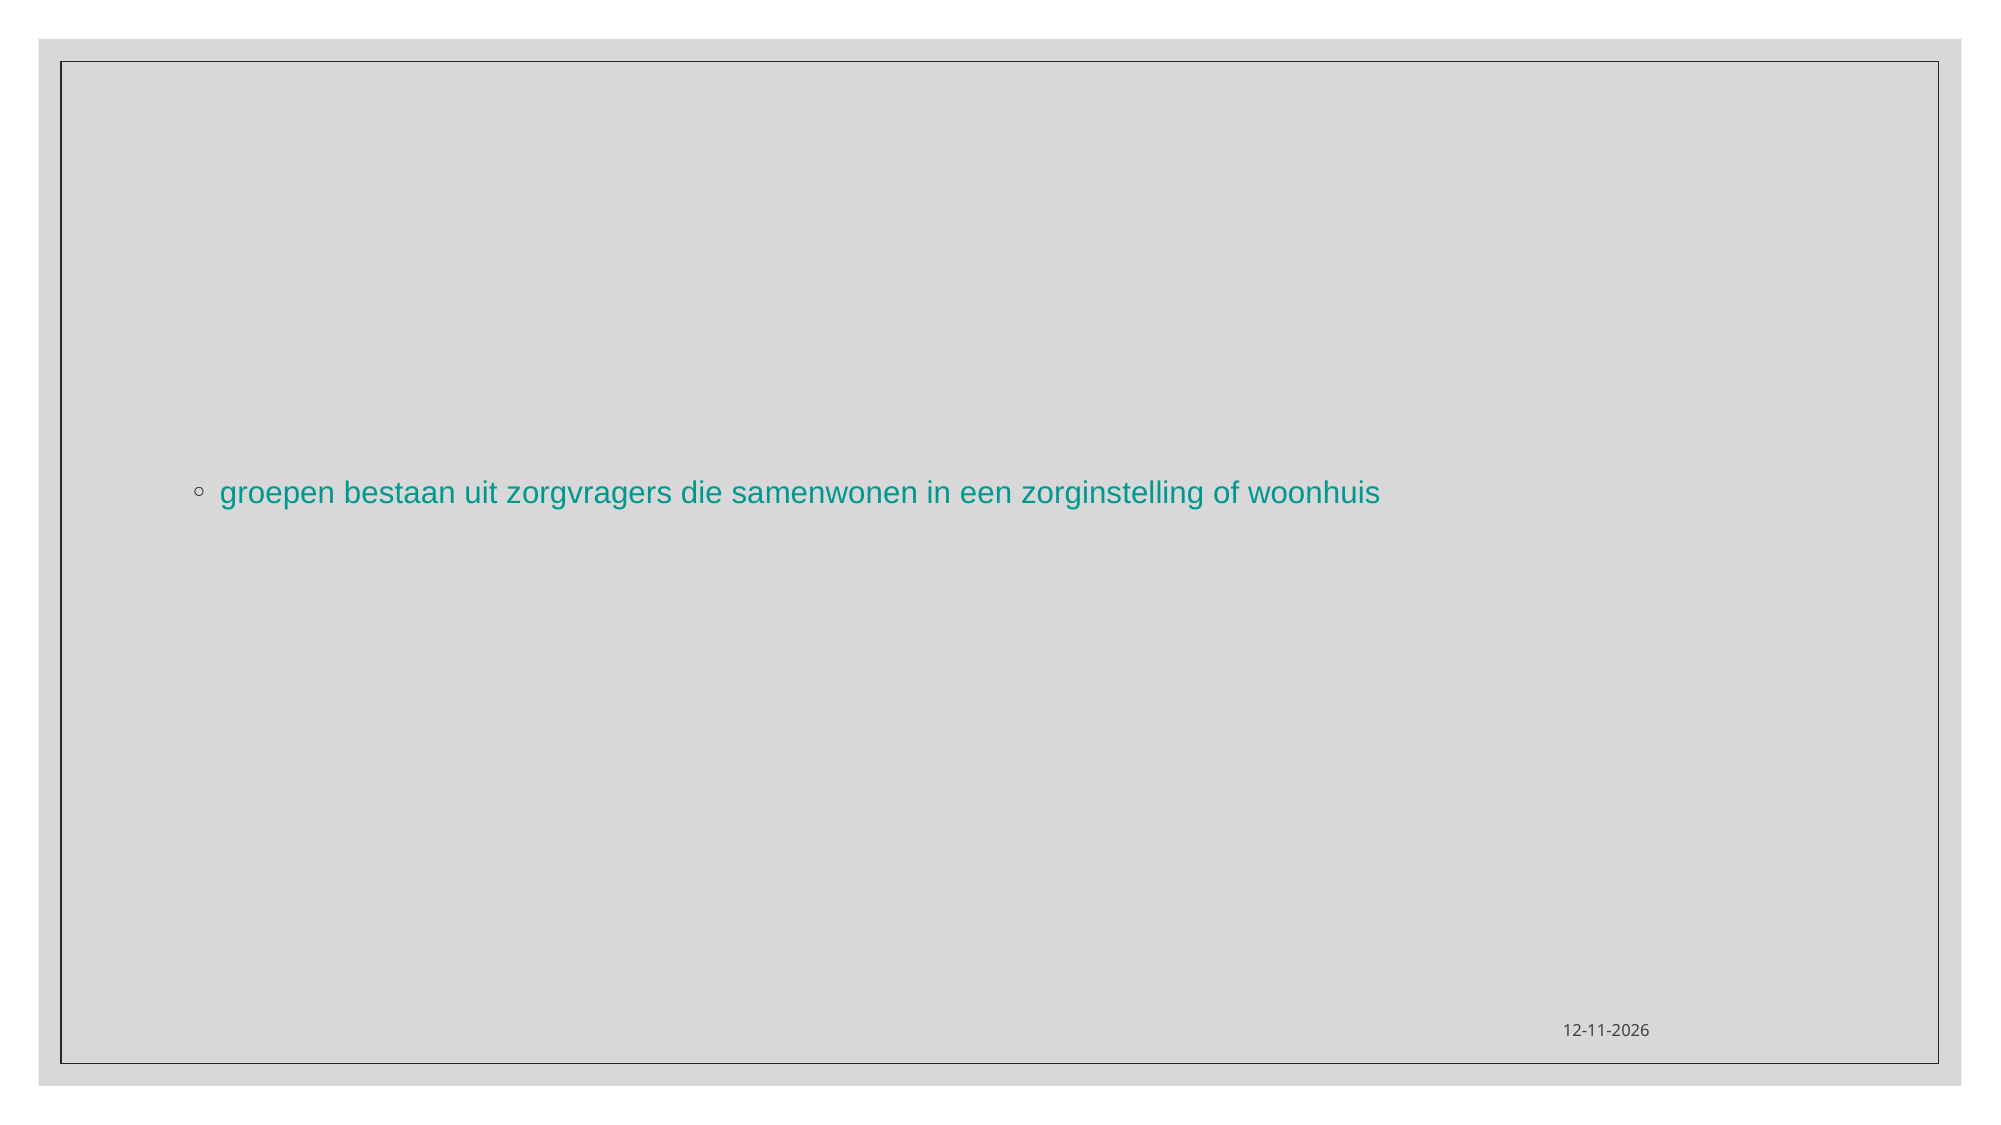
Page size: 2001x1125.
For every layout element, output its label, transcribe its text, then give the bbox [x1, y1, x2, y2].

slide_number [1190, 990, 1665, 1050]
list groepen bestaan uit zorgvragers die samenwonen in een zorginstelling of woonhuis [174, 345, 1825, 977]
